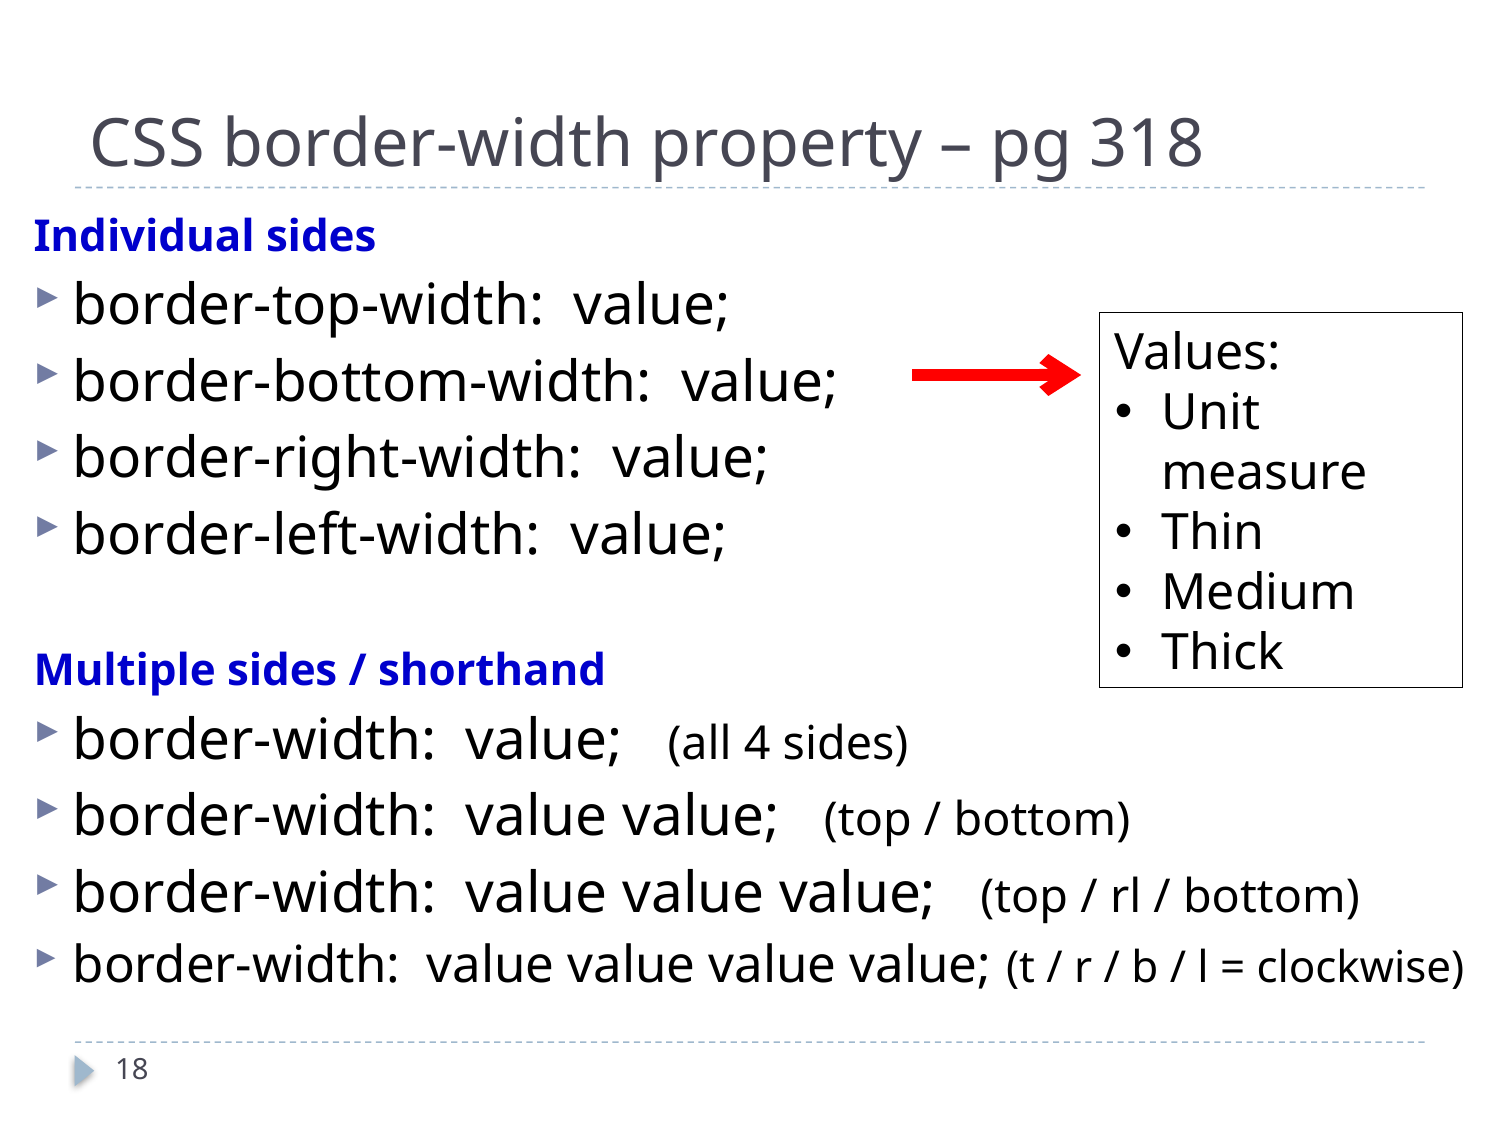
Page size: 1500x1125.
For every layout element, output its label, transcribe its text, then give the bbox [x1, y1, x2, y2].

slide_number 18 [100, 1050, 426, 1103]
text_box Values: Unit measure Thin Medium Thick [1099, 312, 1463, 688]
list Individual sides border-top-width: value; border-bottom-width: value; border-right-width: value; border-left-width: value; Multiple sides / shorthand border-width: value; (all 4 sides) border-width: value value; (top / bottom) border-width: value value value; (top / rl / bottom) border-width: value value value value; (t / r / b / l = clockwise) [18, 200, 1482, 1050]
title CSS border-width property – pg 318 [75, 24, 1425, 188]
